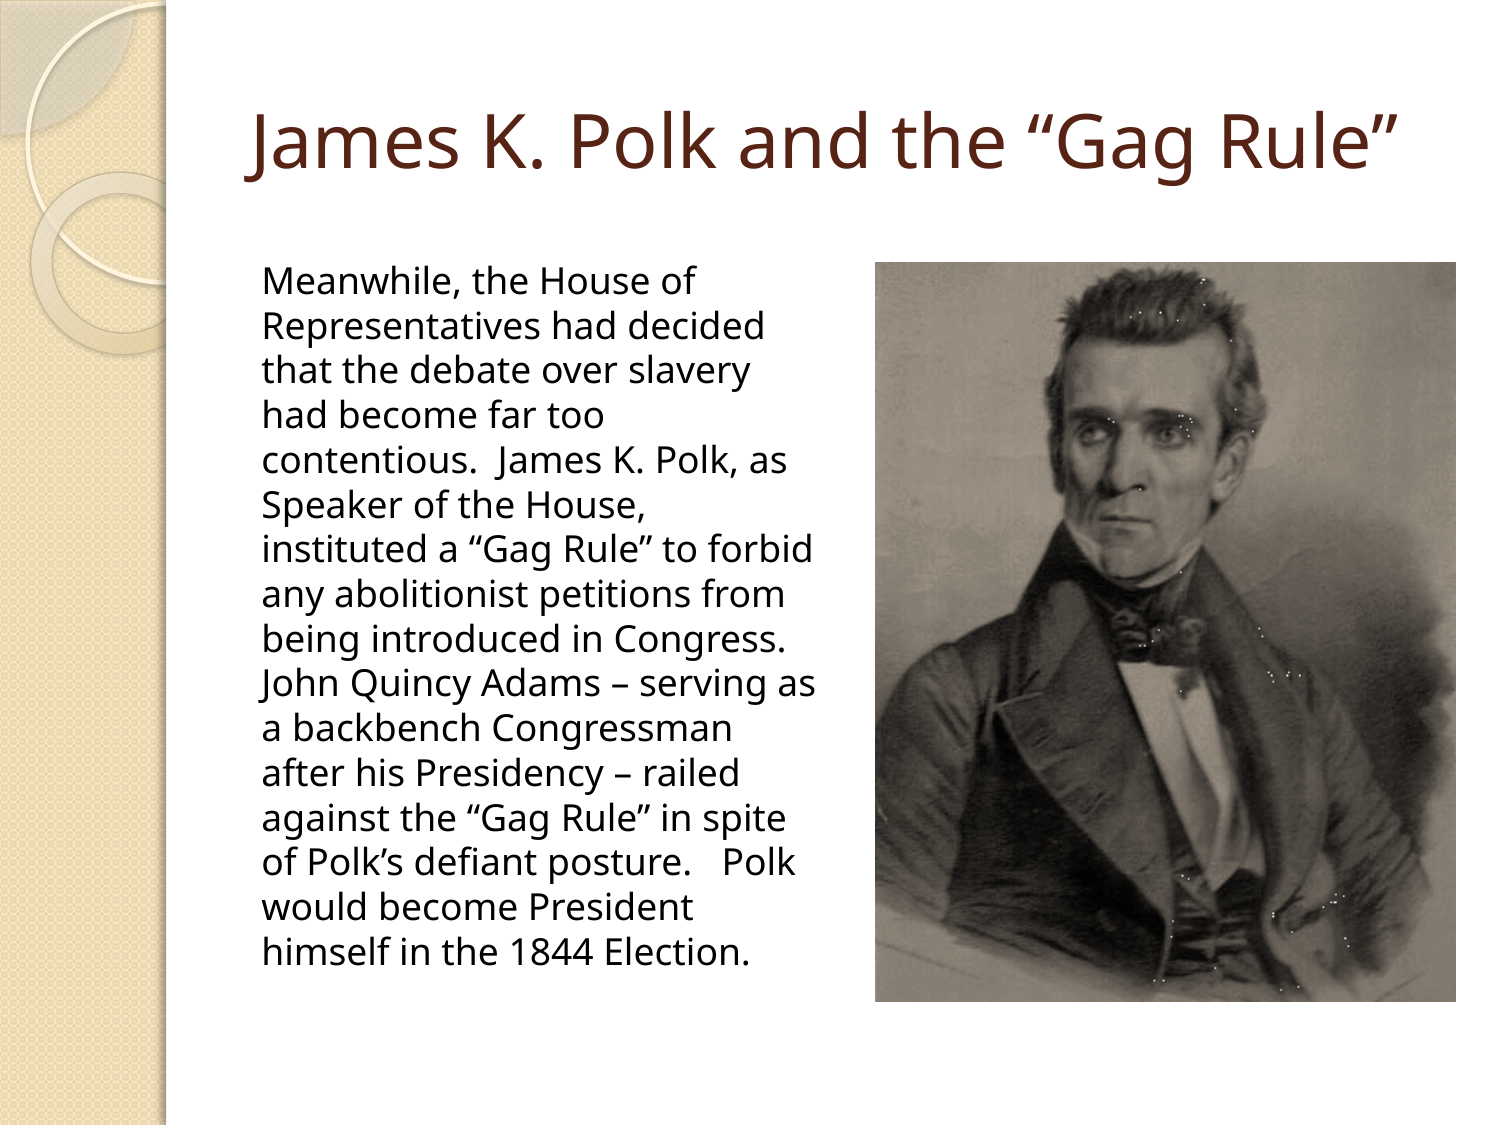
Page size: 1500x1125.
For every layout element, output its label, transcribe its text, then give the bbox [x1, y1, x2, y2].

list Meanwhile, the House of Representatives had decided that the debate over slavery had become far too contentious. James K. Polk, as Speaker of the House, instituted a “Gag Rule” to forbid any abolitionist petitions from being introduced in Congress. John Quincy Adams – serving as a backbench Congressman after his Presidency – railed against the “Gag Rule” in spite of Polk’s defiant posture. Polk would become President himself in the 1844 Election. [235, 249, 836, 1015]
title James K. Polk and the “Gag Rule” [235, 45, 1466, 233]
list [875, 262, 1456, 1003]
